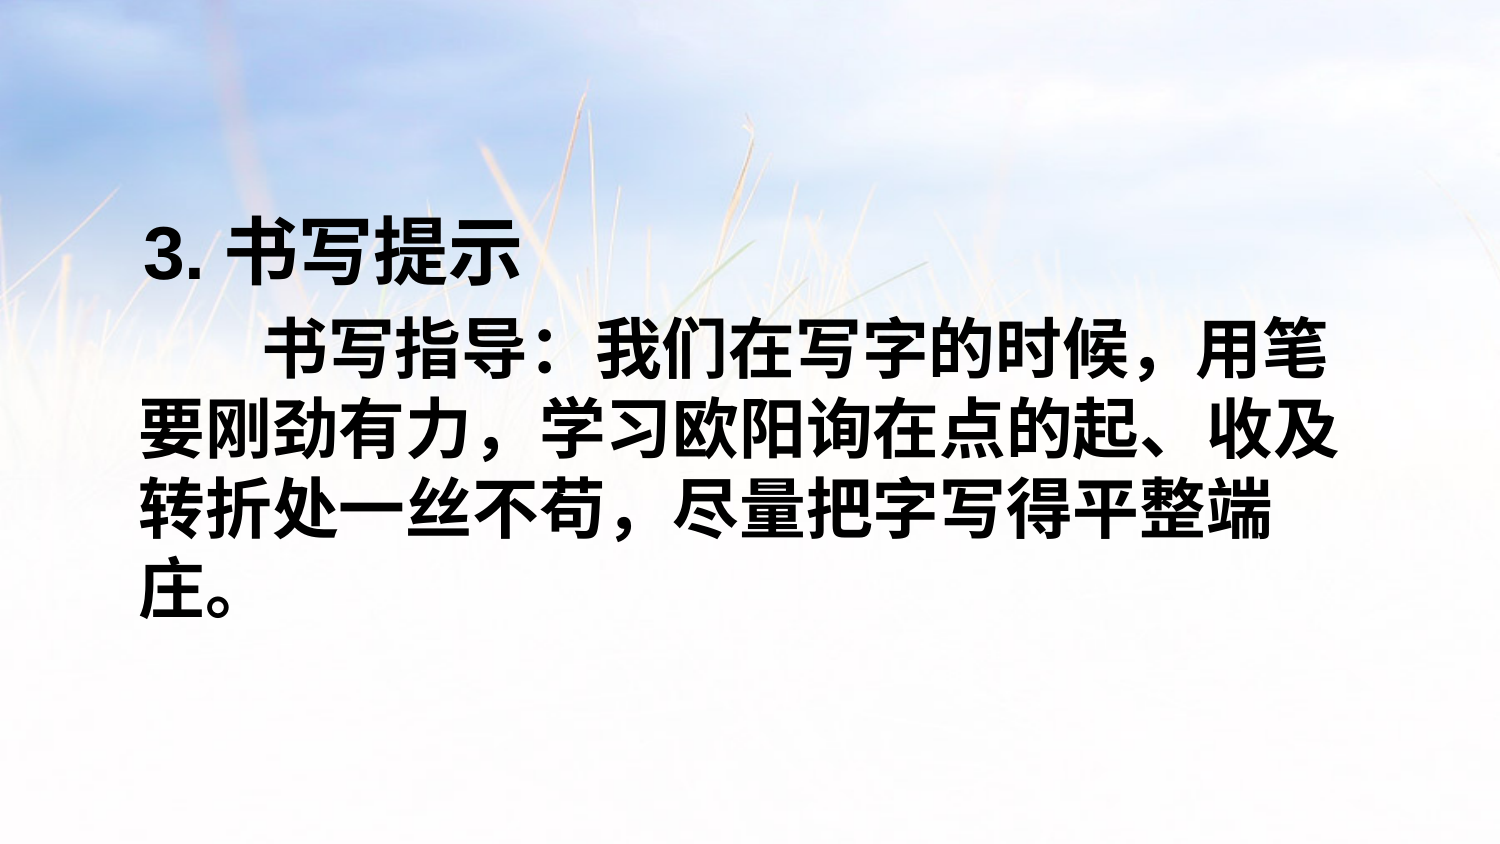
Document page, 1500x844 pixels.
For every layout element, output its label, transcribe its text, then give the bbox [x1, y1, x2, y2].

text_box 书写指导：我们在写字的时候，用笔要刚劲有力，学习欧阳询在点的起、收及转折处一丝不苟，尽量把字写得平整端庄。 [123, 299, 1376, 634]
text_box 3.书写提示 [128, 197, 545, 299]
picture [0, 0, 1500, 844]
